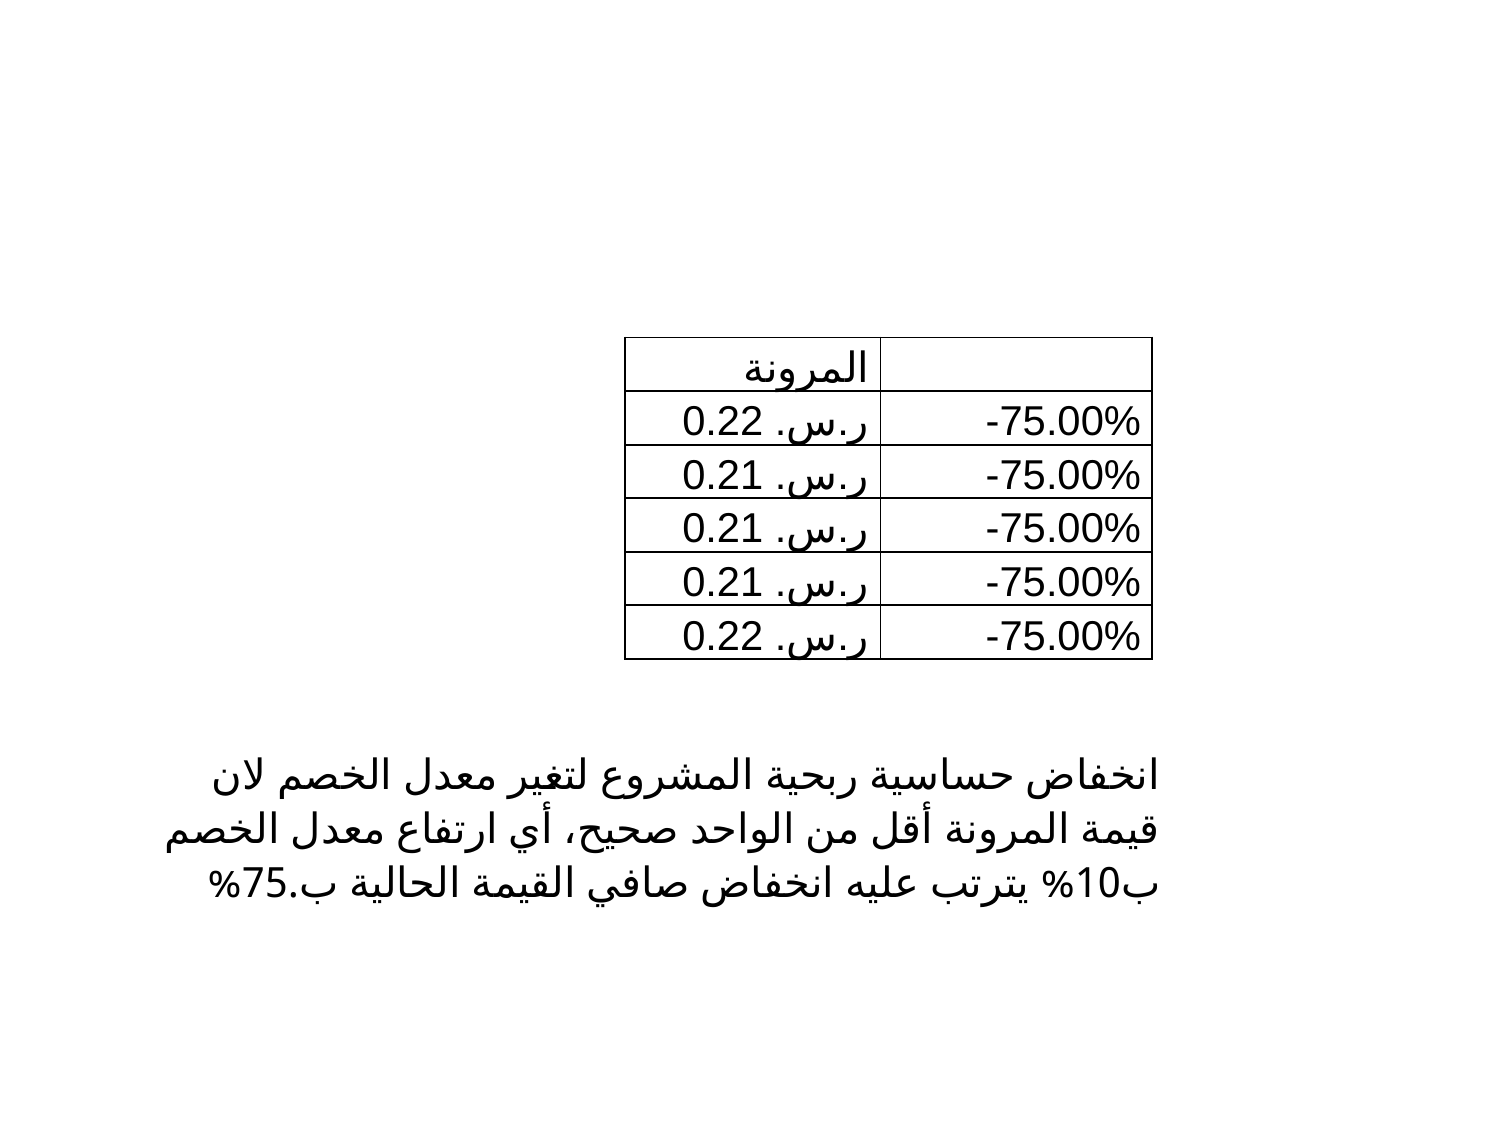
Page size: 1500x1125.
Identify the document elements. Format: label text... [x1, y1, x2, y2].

table_cell -75.00% [881, 392, 1151, 444]
table_cell ر.س.‏ 0.22 [626, 392, 880, 444]
table_cell ر.س.‏ 0.22 [626, 606, 880, 658]
table_cell -75.00% [881, 446, 1151, 497]
table_header [881, 338, 1151, 390]
table_cell ر.س.‏ 0.21 [626, 446, 880, 497]
table_header المرونة [626, 338, 880, 390]
table_cell ر.س.‏ 0.21 [626, 499, 880, 551]
table_cell -75.00% [881, 553, 1151, 604]
table_cell ر.س.‏ 0.21 [626, 553, 880, 604]
text_box انخفاض حساسية ربحية المشروع لتغير معدل الخصم لان قيمة المرونة أقل من الواحد صحيح، أي ارتفاع معدل الخصم ب10% يترتب عليه انخفاض صافي القيمة الحالية ب.75% [124, 737, 1175, 983]
table_cell -75.00% [881, 499, 1151, 551]
table_cell -75.00% [881, 606, 1151, 658]
